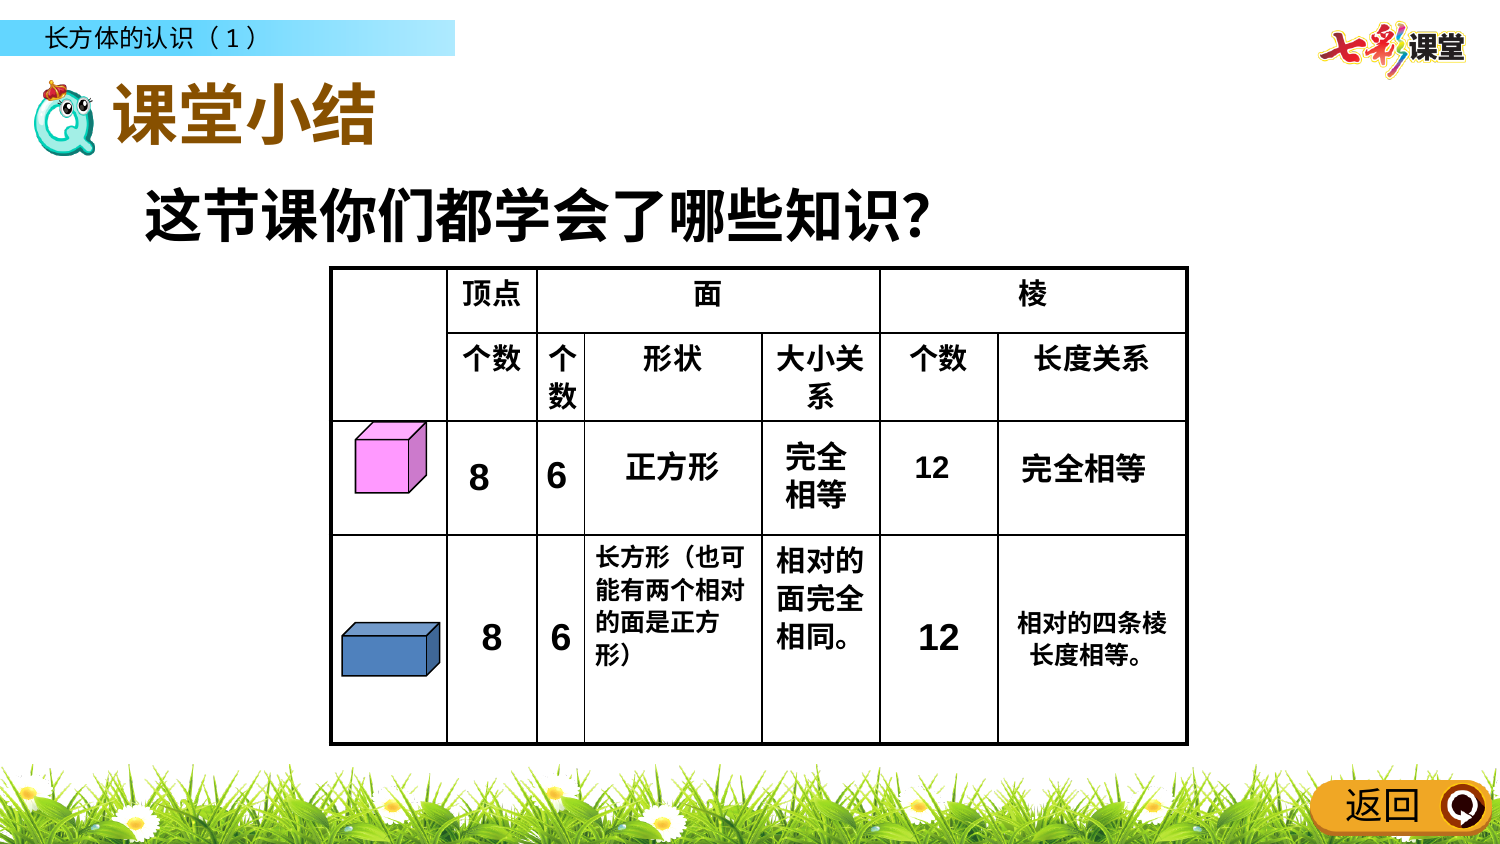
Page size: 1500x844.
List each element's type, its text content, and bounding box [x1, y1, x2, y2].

table_cell [999, 422, 1185, 534]
table_cell 6 [538, 536, 584, 742]
picture [0, 764, 1500, 844]
table_cell [585, 422, 761, 534]
text_box 8 [454, 445, 508, 506]
table_cell 长方形（也可能有两个相对的面是正方形） [585, 536, 761, 742]
table_cell 长度关系 [999, 334, 1185, 420]
table_cell 12 [881, 536, 997, 742]
table_header [333, 270, 446, 420]
text_box 正方形 [610, 439, 744, 492]
table_cell 相对的面完全相同。 [763, 536, 879, 742]
table_cell 个数 [881, 334, 997, 420]
text_box 6 [531, 443, 585, 504]
table_cell [333, 536, 446, 742]
table_cell [881, 422, 997, 534]
text_box 完全相等 [770, 430, 882, 520]
table_header 顶点 [448, 270, 536, 332]
table_header 棱 [881, 270, 1185, 332]
table_header 面 [538, 270, 879, 332]
table_cell [333, 422, 446, 534]
text_box 课堂小结 [100, 67, 404, 159]
table_cell 个数 [448, 334, 536, 420]
table_cell 大小关系 [763, 334, 879, 420]
table_cell 个数 [538, 334, 584, 420]
table_cell [448, 422, 536, 534]
table_cell [538, 422, 584, 443]
text_box [342, 622, 440, 676]
text_box 完全相等 [1007, 441, 1176, 494]
text_box 12 [899, 439, 989, 492]
table_cell 相对的四条棱长度相等。 [999, 536, 1185, 742]
text_box [355, 421, 427, 493]
table_cell 8 [448, 536, 536, 742]
table_cell [538, 504, 584, 534]
text_box 这节课你们都学会了哪些知识？ [133, 173, 972, 255]
table_cell [763, 422, 879, 534]
picture [34, 80, 96, 156]
picture [1316, 20, 1468, 80]
table_cell 形状 [585, 334, 761, 420]
